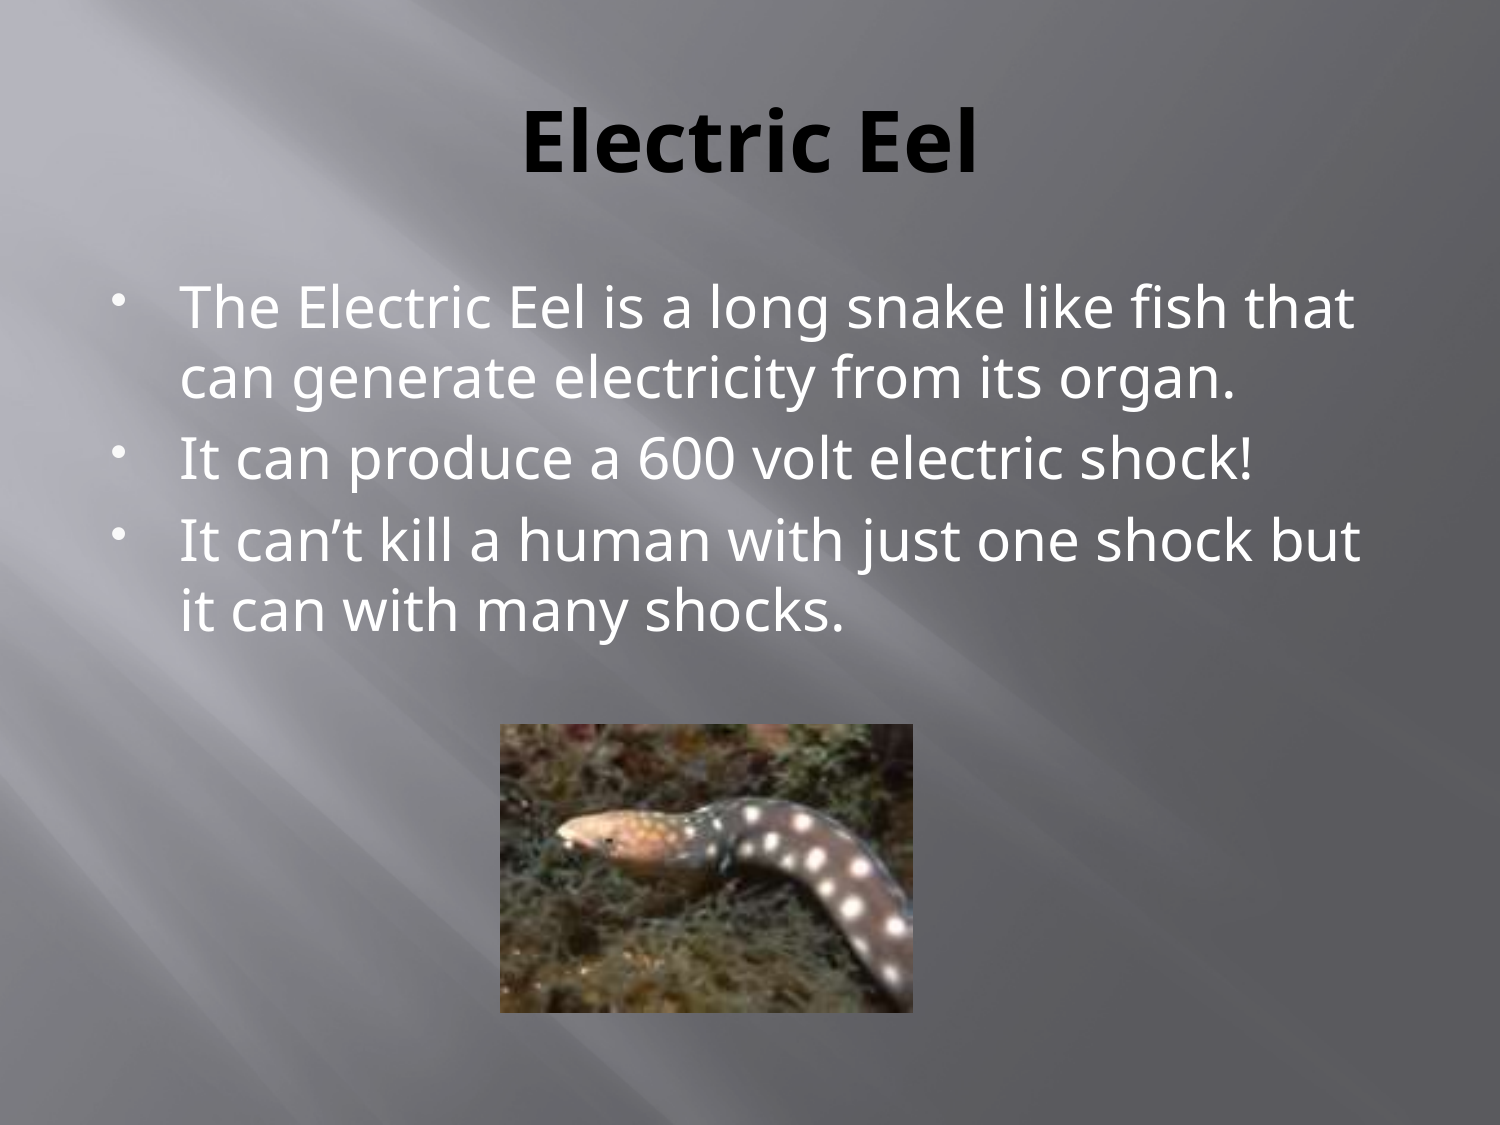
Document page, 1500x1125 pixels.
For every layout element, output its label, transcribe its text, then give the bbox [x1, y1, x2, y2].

title Electric Eel [75, 45, 1425, 233]
list The Electric Eel is a long snake like fish that can generate electricity from its organ. It can produce a 600 volt electric shock! It can’t kill a human with just one shock but it can with many shocks. [75, 262, 1425, 1035]
picture [499, 724, 913, 1013]
